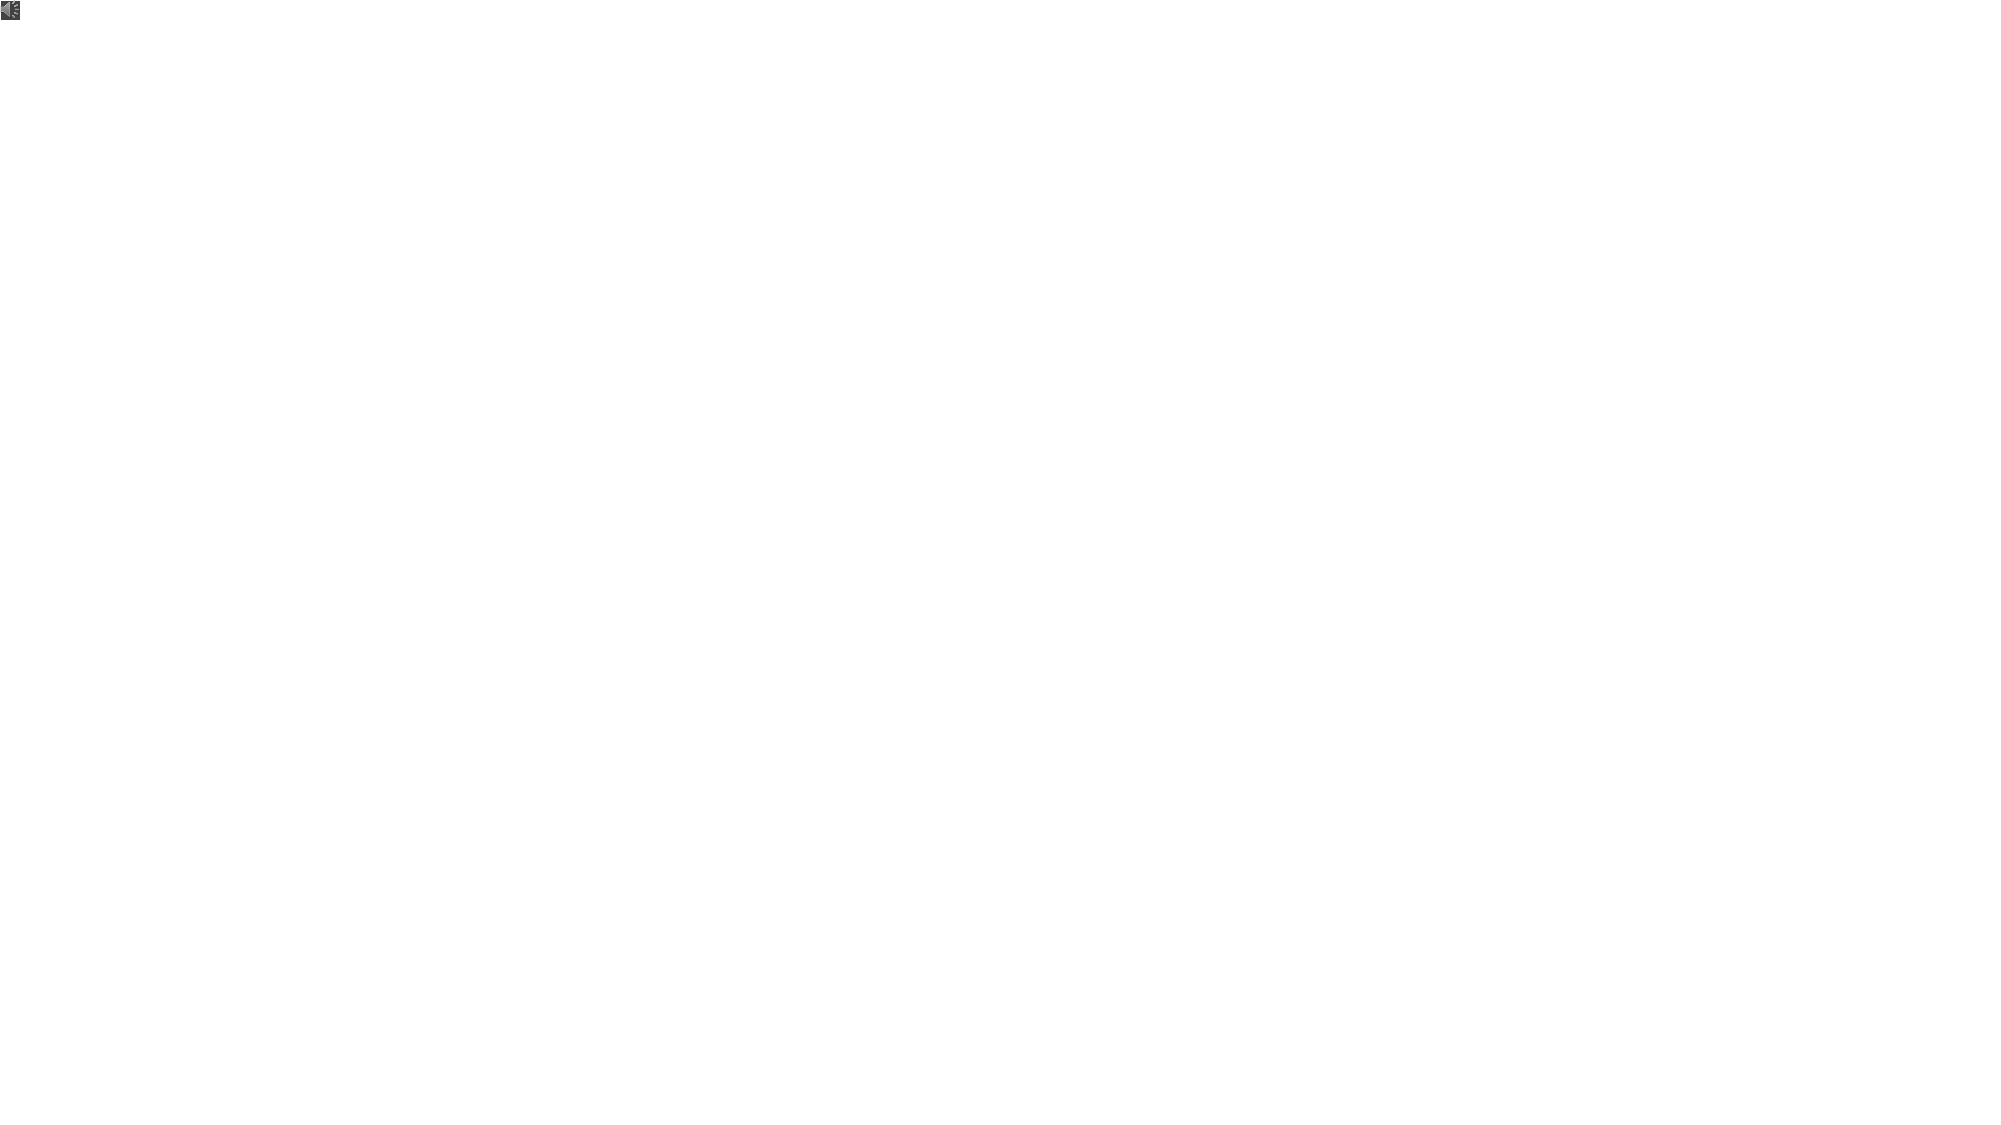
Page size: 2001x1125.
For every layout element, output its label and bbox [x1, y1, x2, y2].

picture [0, 0, 21, 21]
